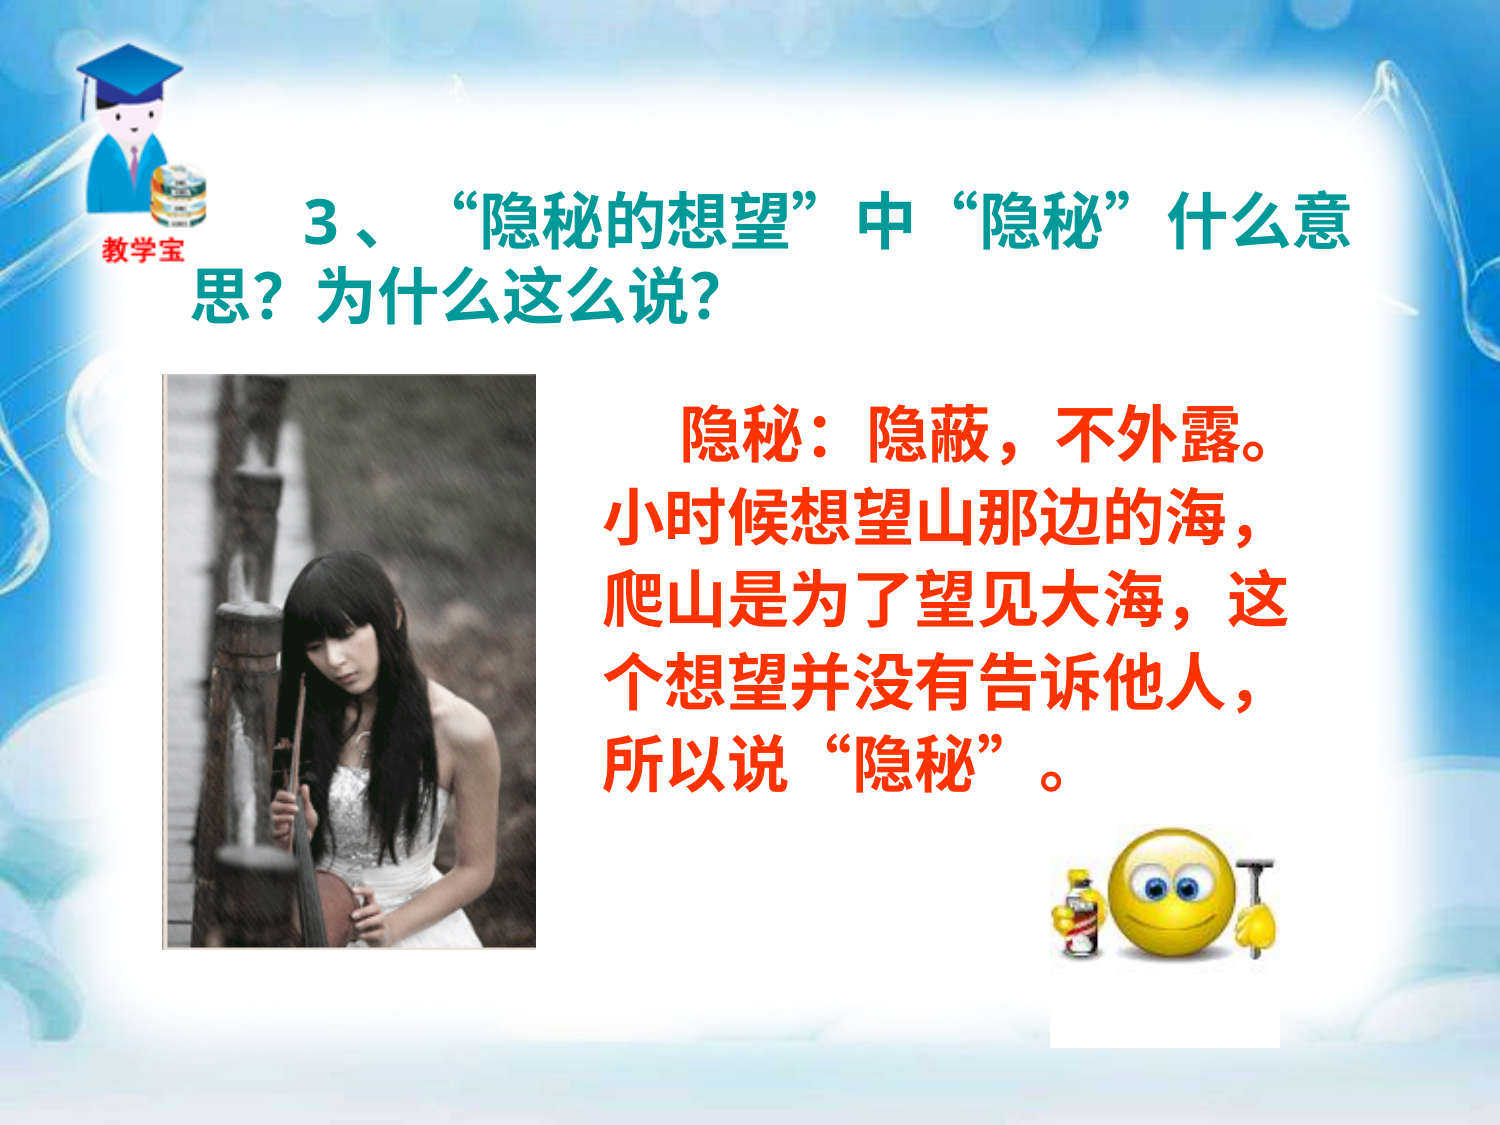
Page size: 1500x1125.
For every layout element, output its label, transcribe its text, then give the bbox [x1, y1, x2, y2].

text_box 3、“隐秘的想望”中“隐秘”什么意思？为什么这么说？ [174, 174, 1375, 340]
text_box 隐秘：隐蔽，不外露。小时候想望山那边的海，爬山是为了望见大海，这个想望并没有告诉他人，所以说“隐秘”。 [587, 375, 1338, 808]
picture [0, 0, 1500, 1125]
